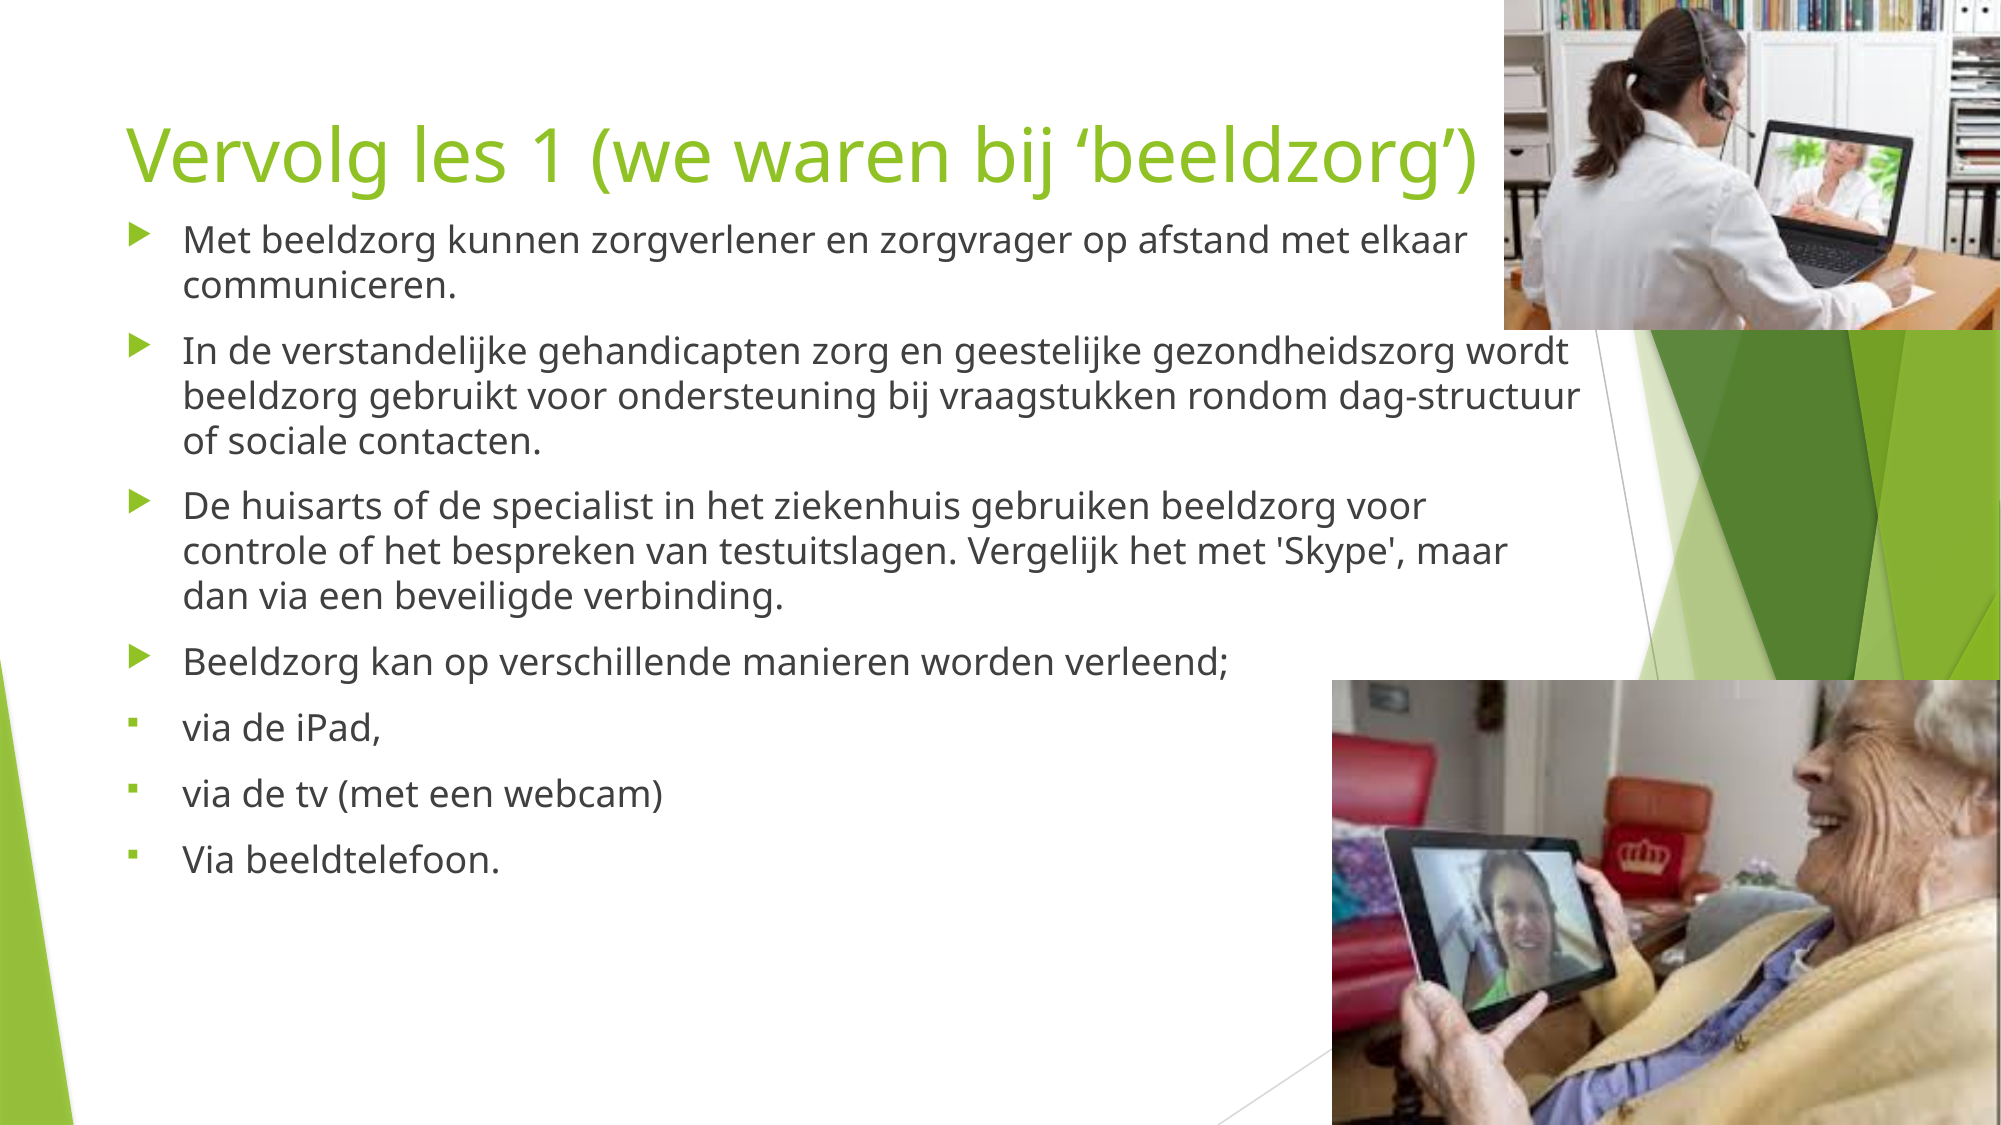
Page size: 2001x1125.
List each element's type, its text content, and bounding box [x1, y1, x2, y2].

title Vervolg les 1 (we waren bij ‘beeldzorg’) [111, 99, 1499, 208]
list Met beeldzorg kunnen zorgverlener en zorgvrager op afstand met elkaar communiceren. In de verstandelijke gehandicapten zorg en geestelijke gezondheidszorg wordt beeldzorg gebruikt voor ondersteuning bij vraagstukken rondom dag-structuur of sociale contacten. De huisarts of de specialist in het ziekenhuis gebruiken beeldzorg voor controle of het bespreken van testuitslagen. Vergelijk het met 'Skype', maar dan via een beveiligde verbinding. Beeldzorg kan op verschillende manieren worden verleend; via de iPad, via de tv (met een webcam) Via beeldtelefoon. [111, 208, 1598, 1074]
picture [1332, 680, 2000, 1125]
picture [1504, 0, 2000, 331]
